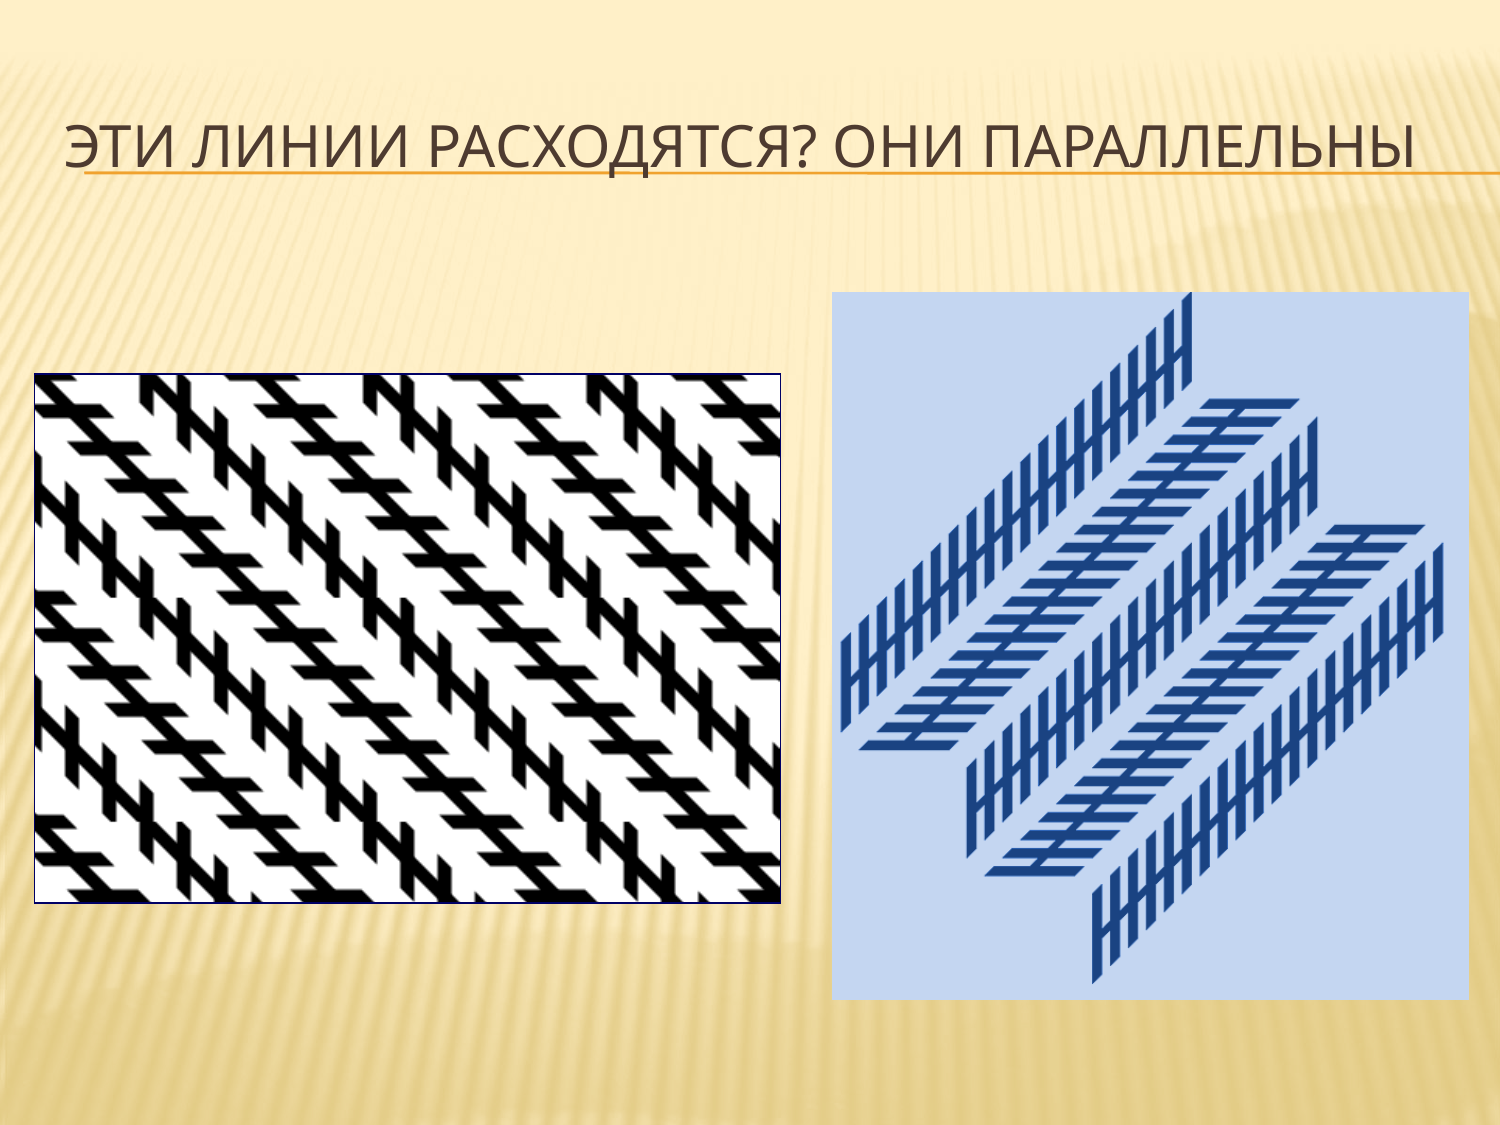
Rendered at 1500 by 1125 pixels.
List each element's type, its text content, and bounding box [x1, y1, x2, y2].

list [34, 374, 780, 903]
picture [831, 292, 1470, 1001]
title Эти линии расходятся? Они параллельны [50, 75, 1475, 213]
